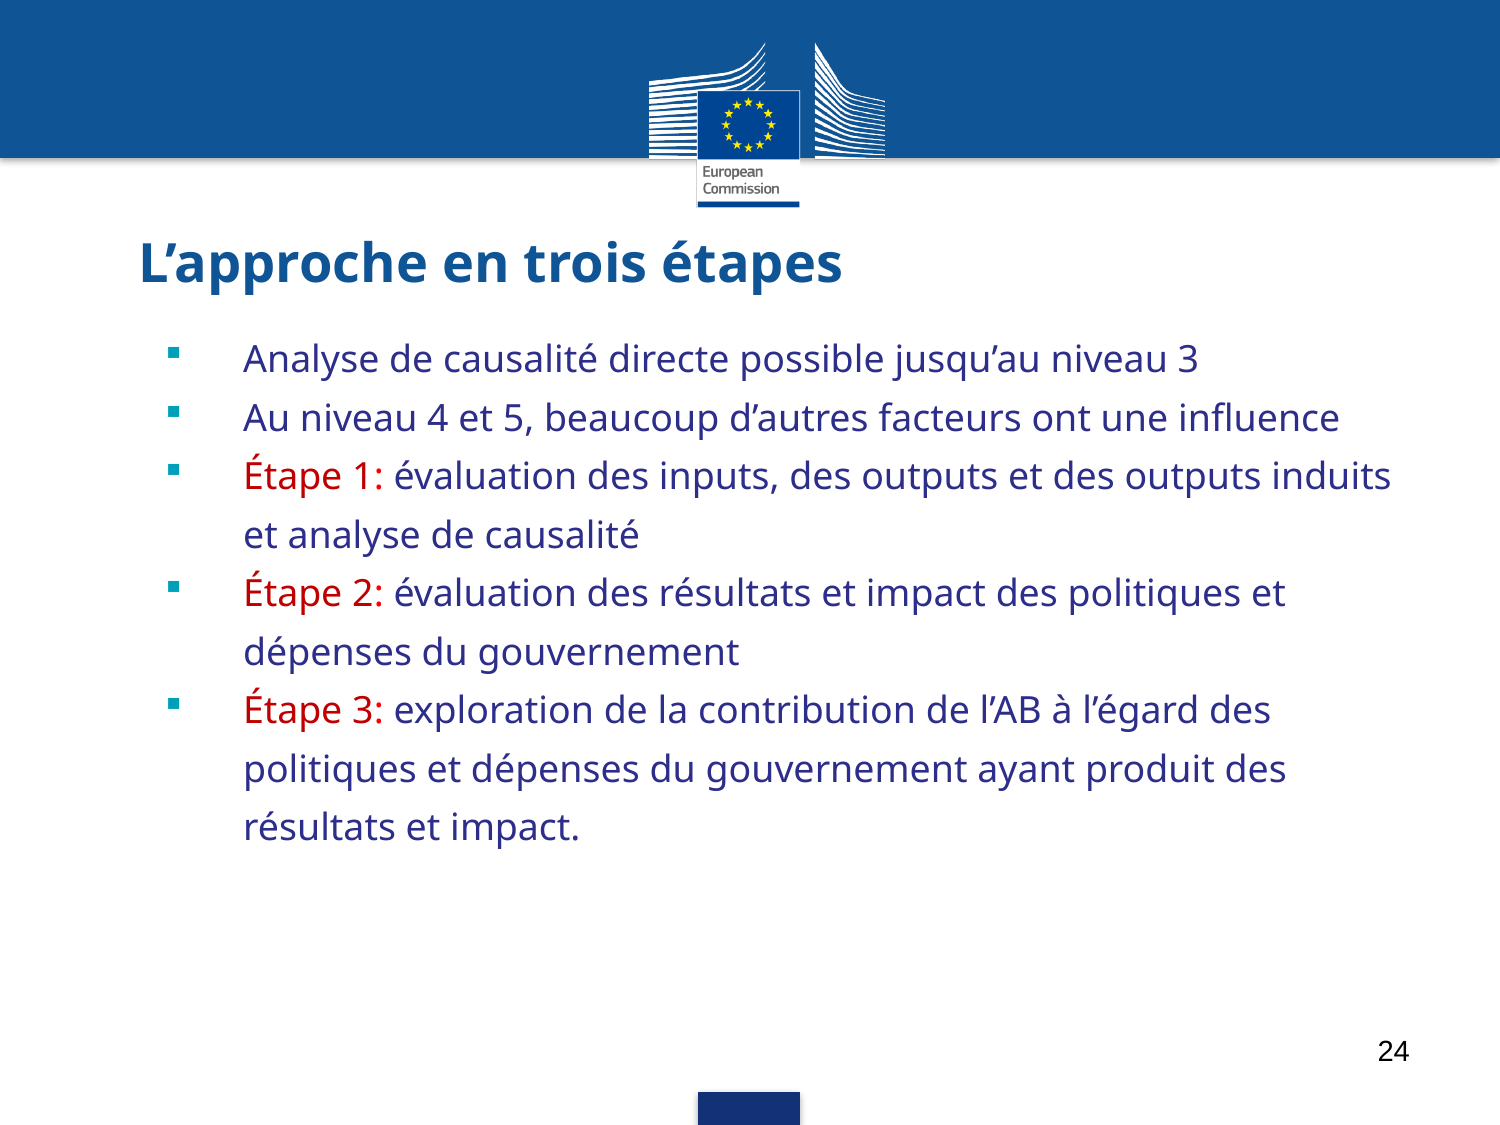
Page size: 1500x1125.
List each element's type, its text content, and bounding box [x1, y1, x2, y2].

list Analyse de causalité directe possible jusqu’au niveau 3 Au niveau 4 et 5, beaucoup d’autres facteurs ont une influence Étape 1: évaluation des inputs, des outputs et des outputs induits et analyse de causalité Étape 2: évaluation des résultats et impact des politiques et dépenses du gouvernement Étape 3: exploration de la contribution de l’AB à l’égard des politiques et dépenses du gouvernement ayant produit des résultats et impact. [74, 314, 1426, 989]
picture [649, 42, 885, 208]
slide_number 24 [1074, 1024, 1426, 1103]
title L’approche en trois étapes [64, 219, 1416, 303]
